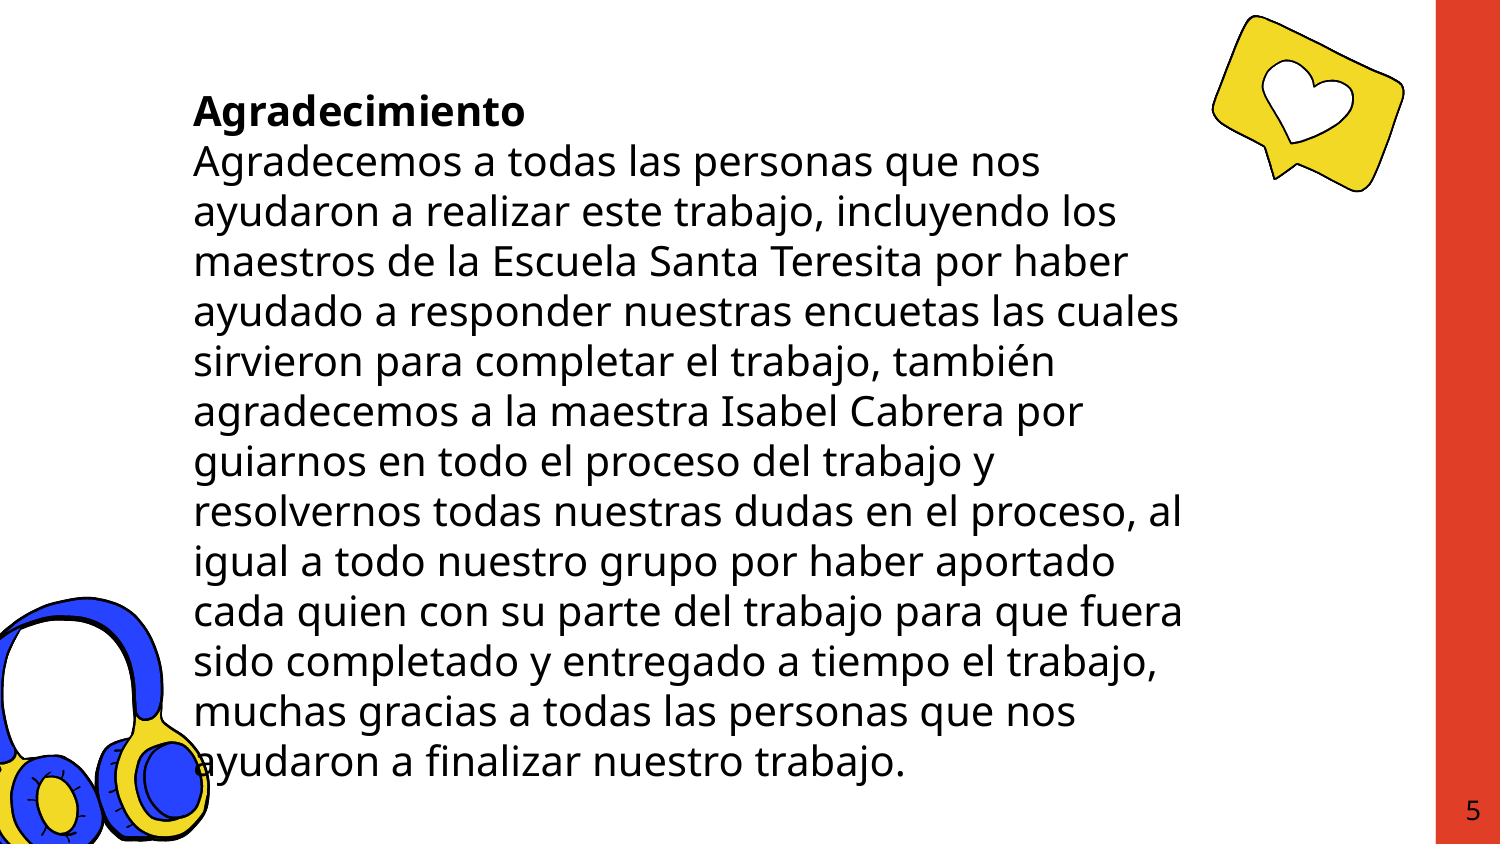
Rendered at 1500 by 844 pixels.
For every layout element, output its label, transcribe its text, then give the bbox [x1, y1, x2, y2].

text_box [1239, 17, 1307, 39]
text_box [1212, 40, 1395, 187]
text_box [0, 605, 189, 844]
text_box Agradecimiento Agradecemos a todas las personas que nos ayudaron a realizar este trabajo, incluyendo los maestros de la Escuela Santa Teresita por haber ayudado a responder nuestras encuetas las cuales sirvieron para completar el trabajo, también agradecemos a la maestra Isabel Cabrera por guiarnos en todo el proceso del trabajo y resolvernos todas nuestras dudas en el proceso, al igual a todo nuestro grupo por haber aportado cada quien con su parte del trabajo para que fuera sido completado y entregado a tiempo el trabajo, muchas gracias a todas las personas que nos ayudaron a finalizar nuestro trabajo. [178, 77, 1223, 793]
text_box [1435, 0, 1500, 844]
slide_number 5 [1391, 779, 1482, 844]
text_box [1399, 84, 1403, 106]
